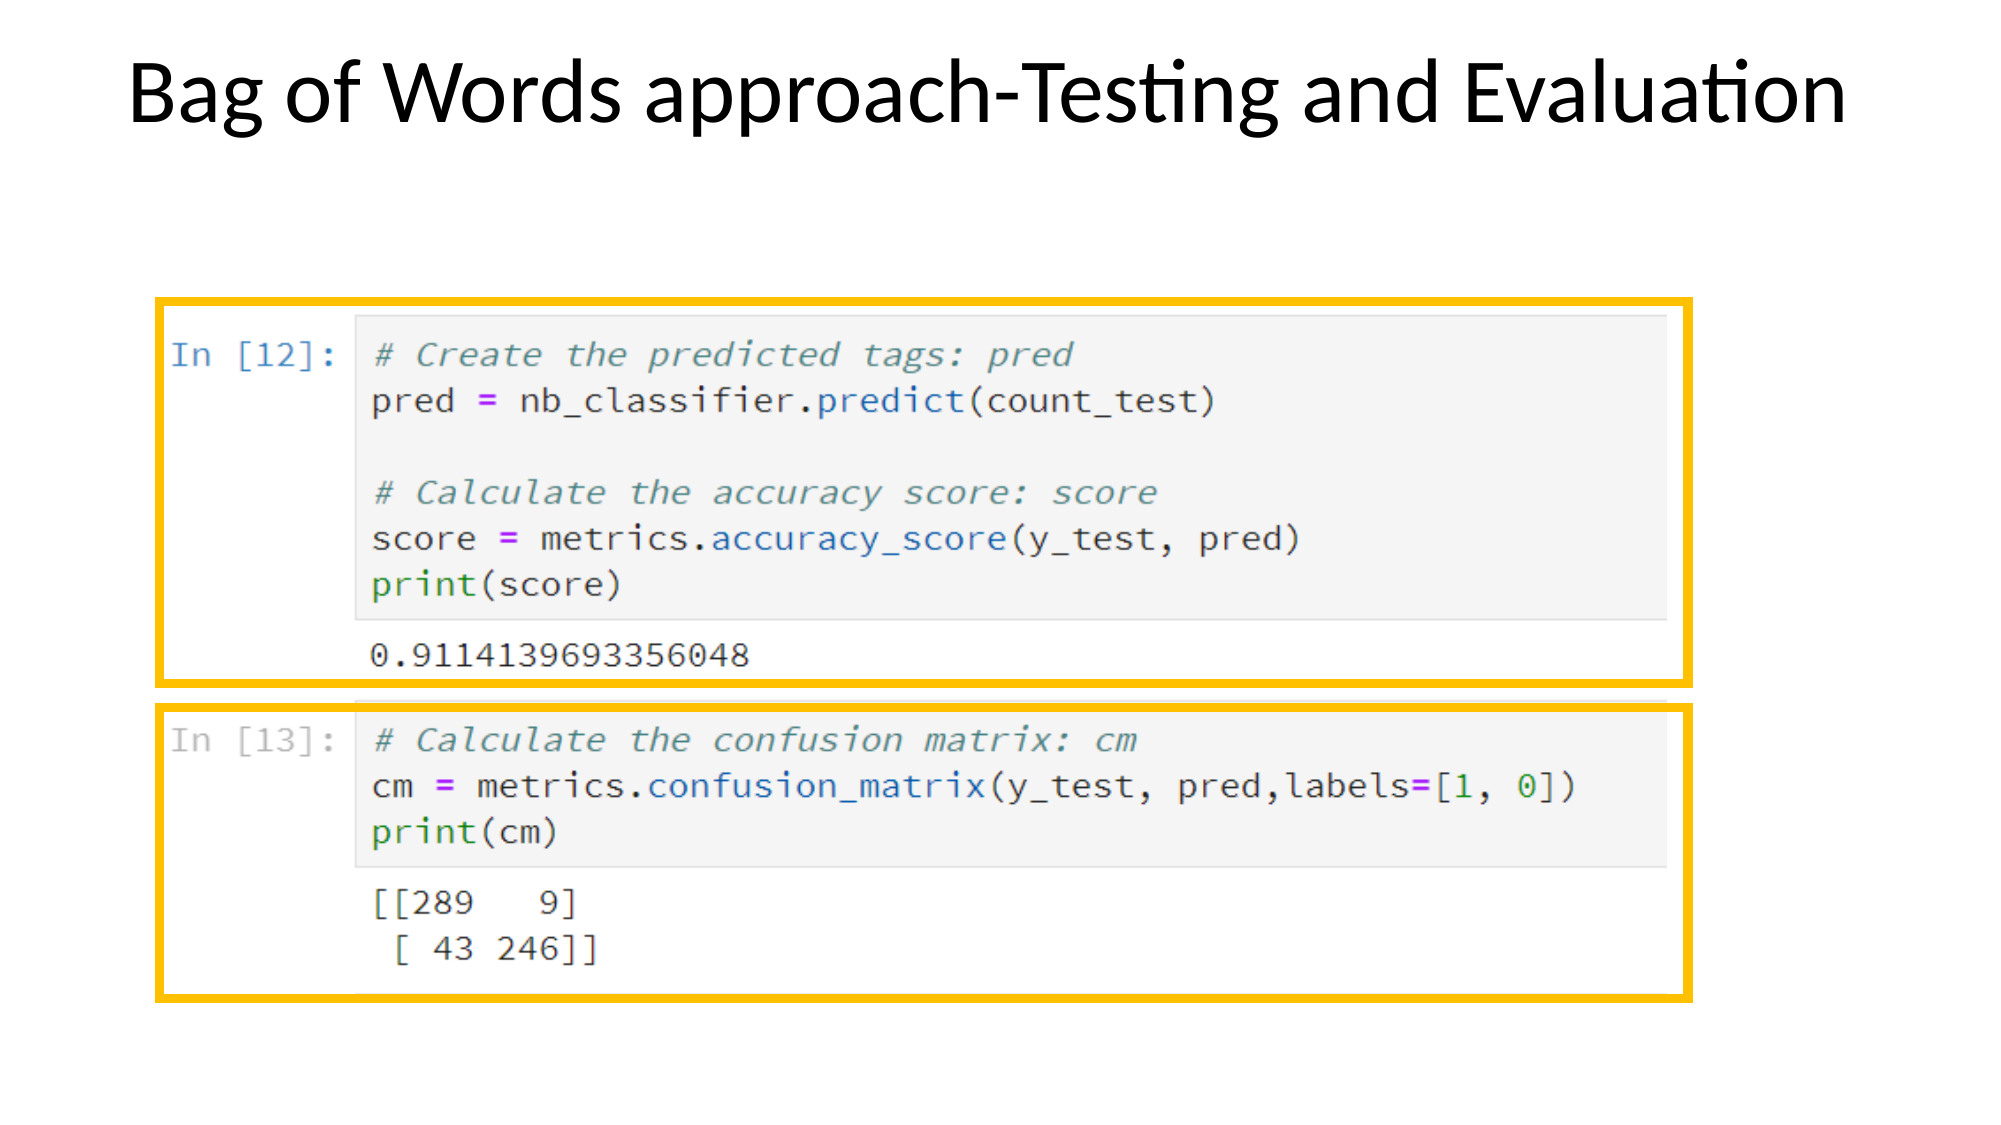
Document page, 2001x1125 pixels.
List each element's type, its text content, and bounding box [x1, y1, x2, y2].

text_box [158, 706, 1689, 1000]
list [159, 301, 1667, 999]
text_box [158, 300, 1689, 684]
text_box Bag of Words approach-Testing and Evaluation [112, 23, 2000, 149]
